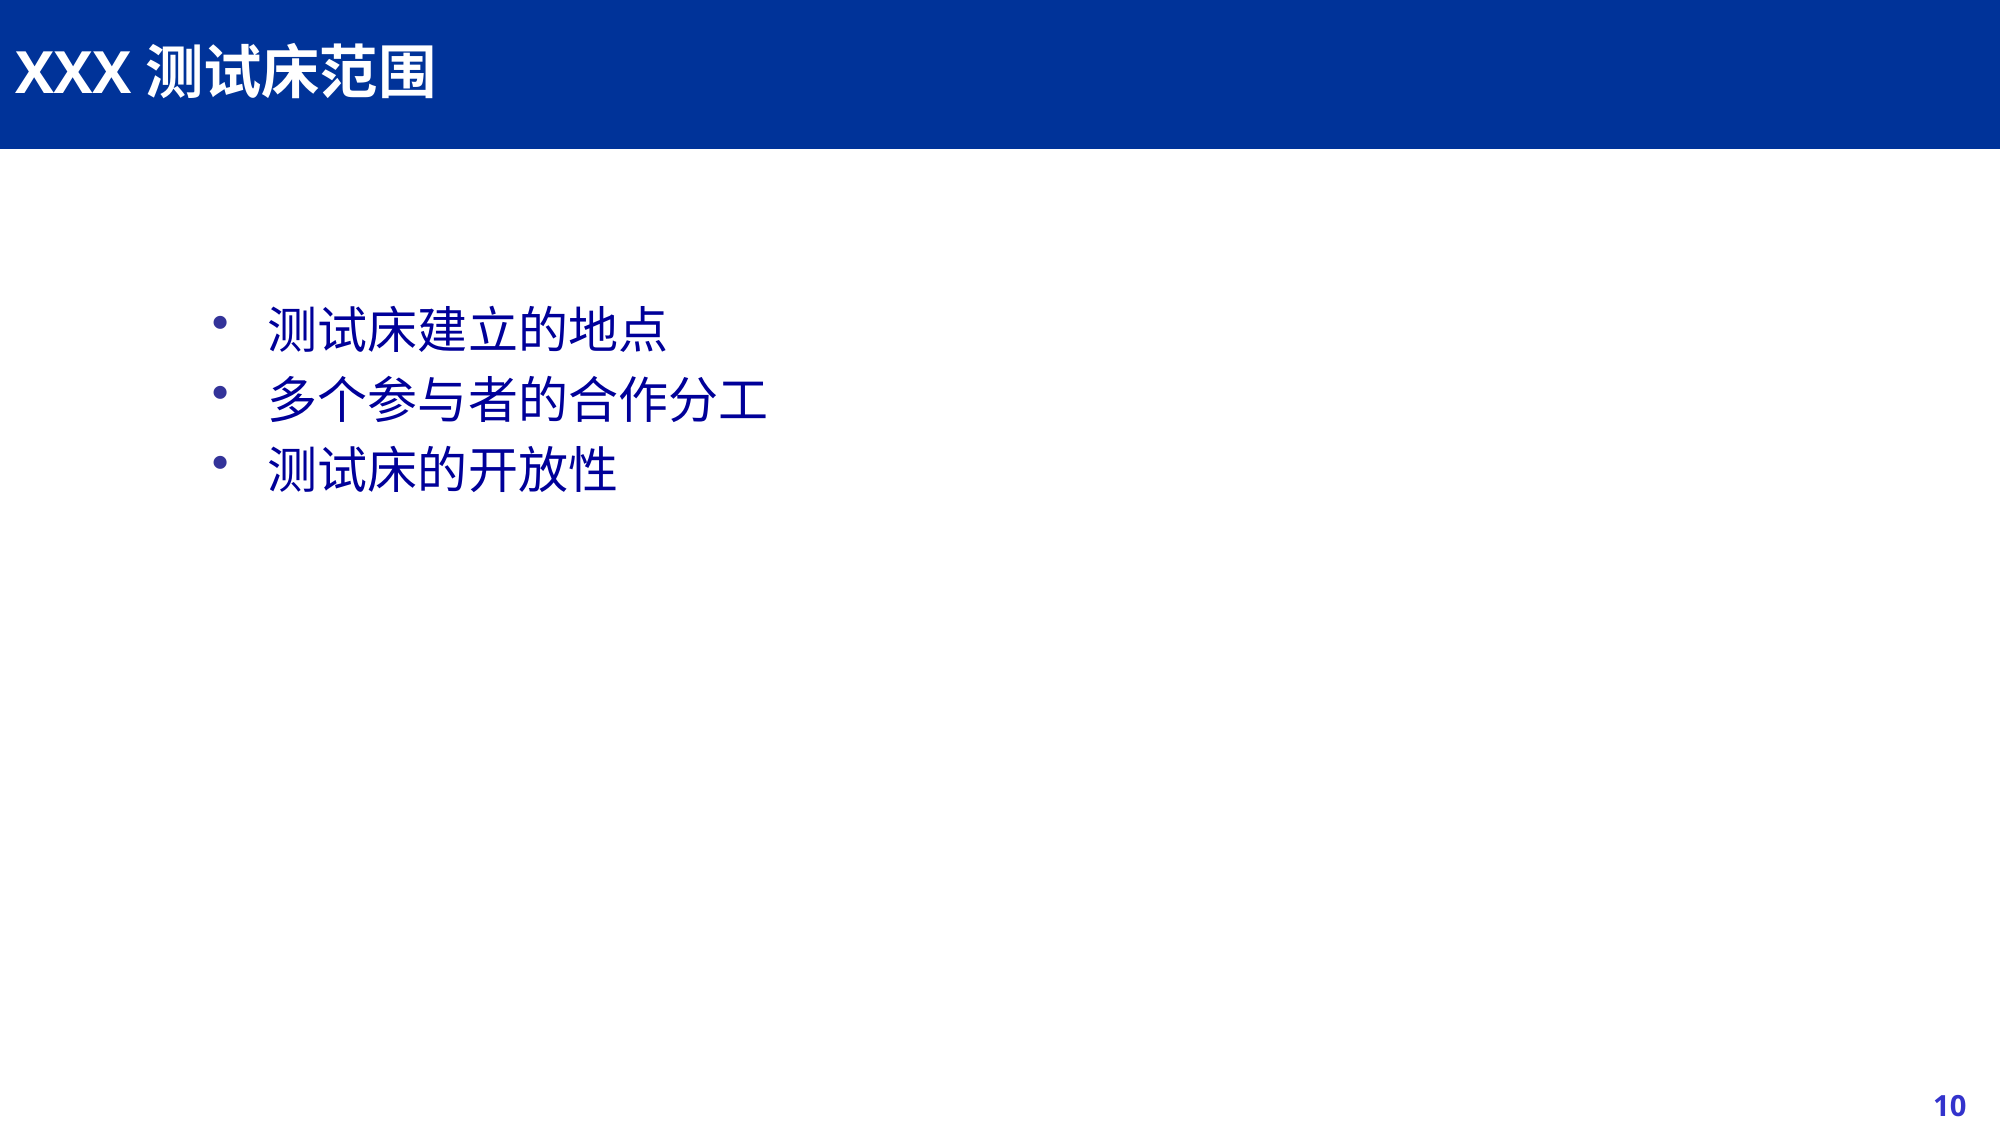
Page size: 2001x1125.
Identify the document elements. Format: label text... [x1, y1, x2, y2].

title XXX测试床范围 [0, 0, 2000, 145]
text_box 测试床建立的地点 多个参与者的合作分工 测试床的开放性 [196, 290, 1537, 646]
